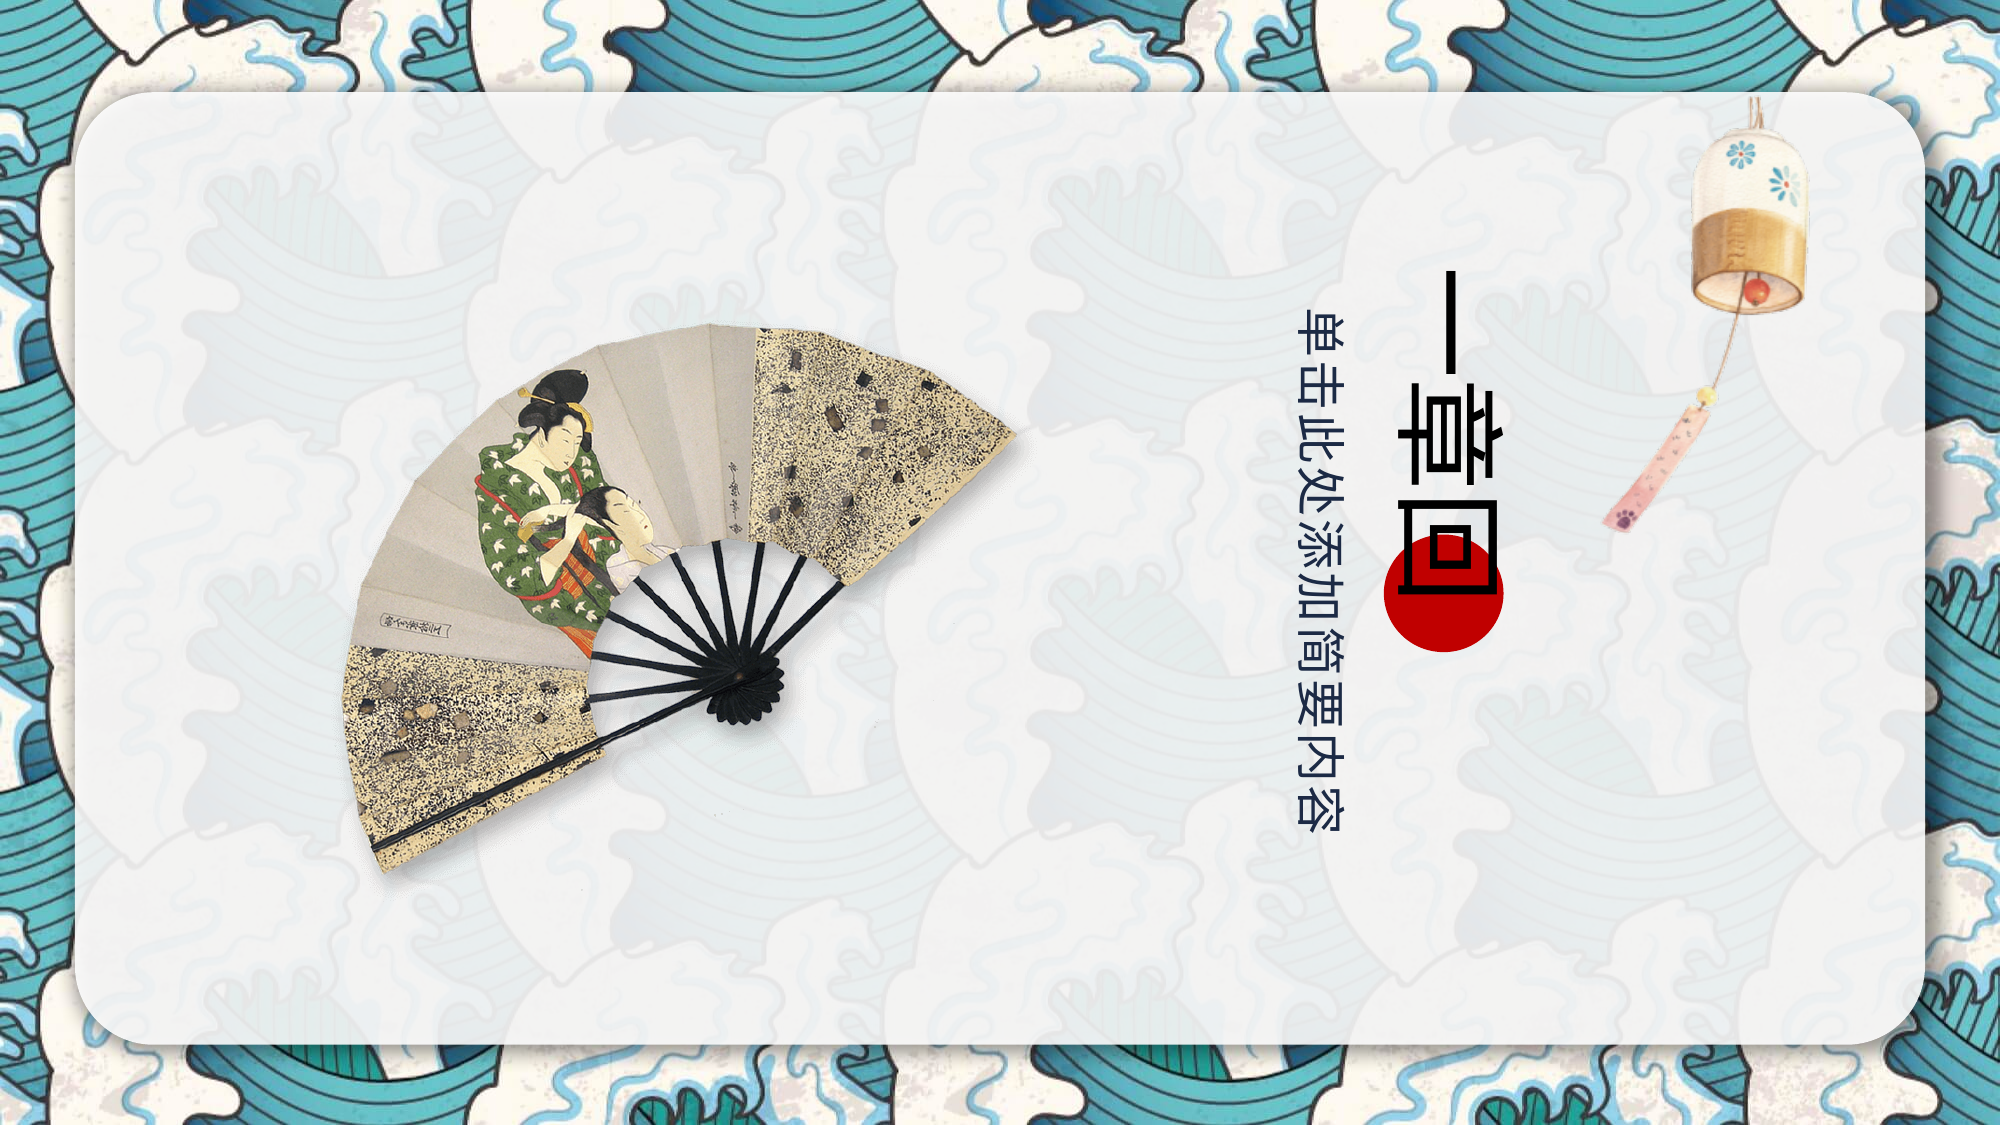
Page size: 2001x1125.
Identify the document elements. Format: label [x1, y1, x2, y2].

text_box [1269, 240, 1527, 845]
picture [0, 0, 2000, 1125]
